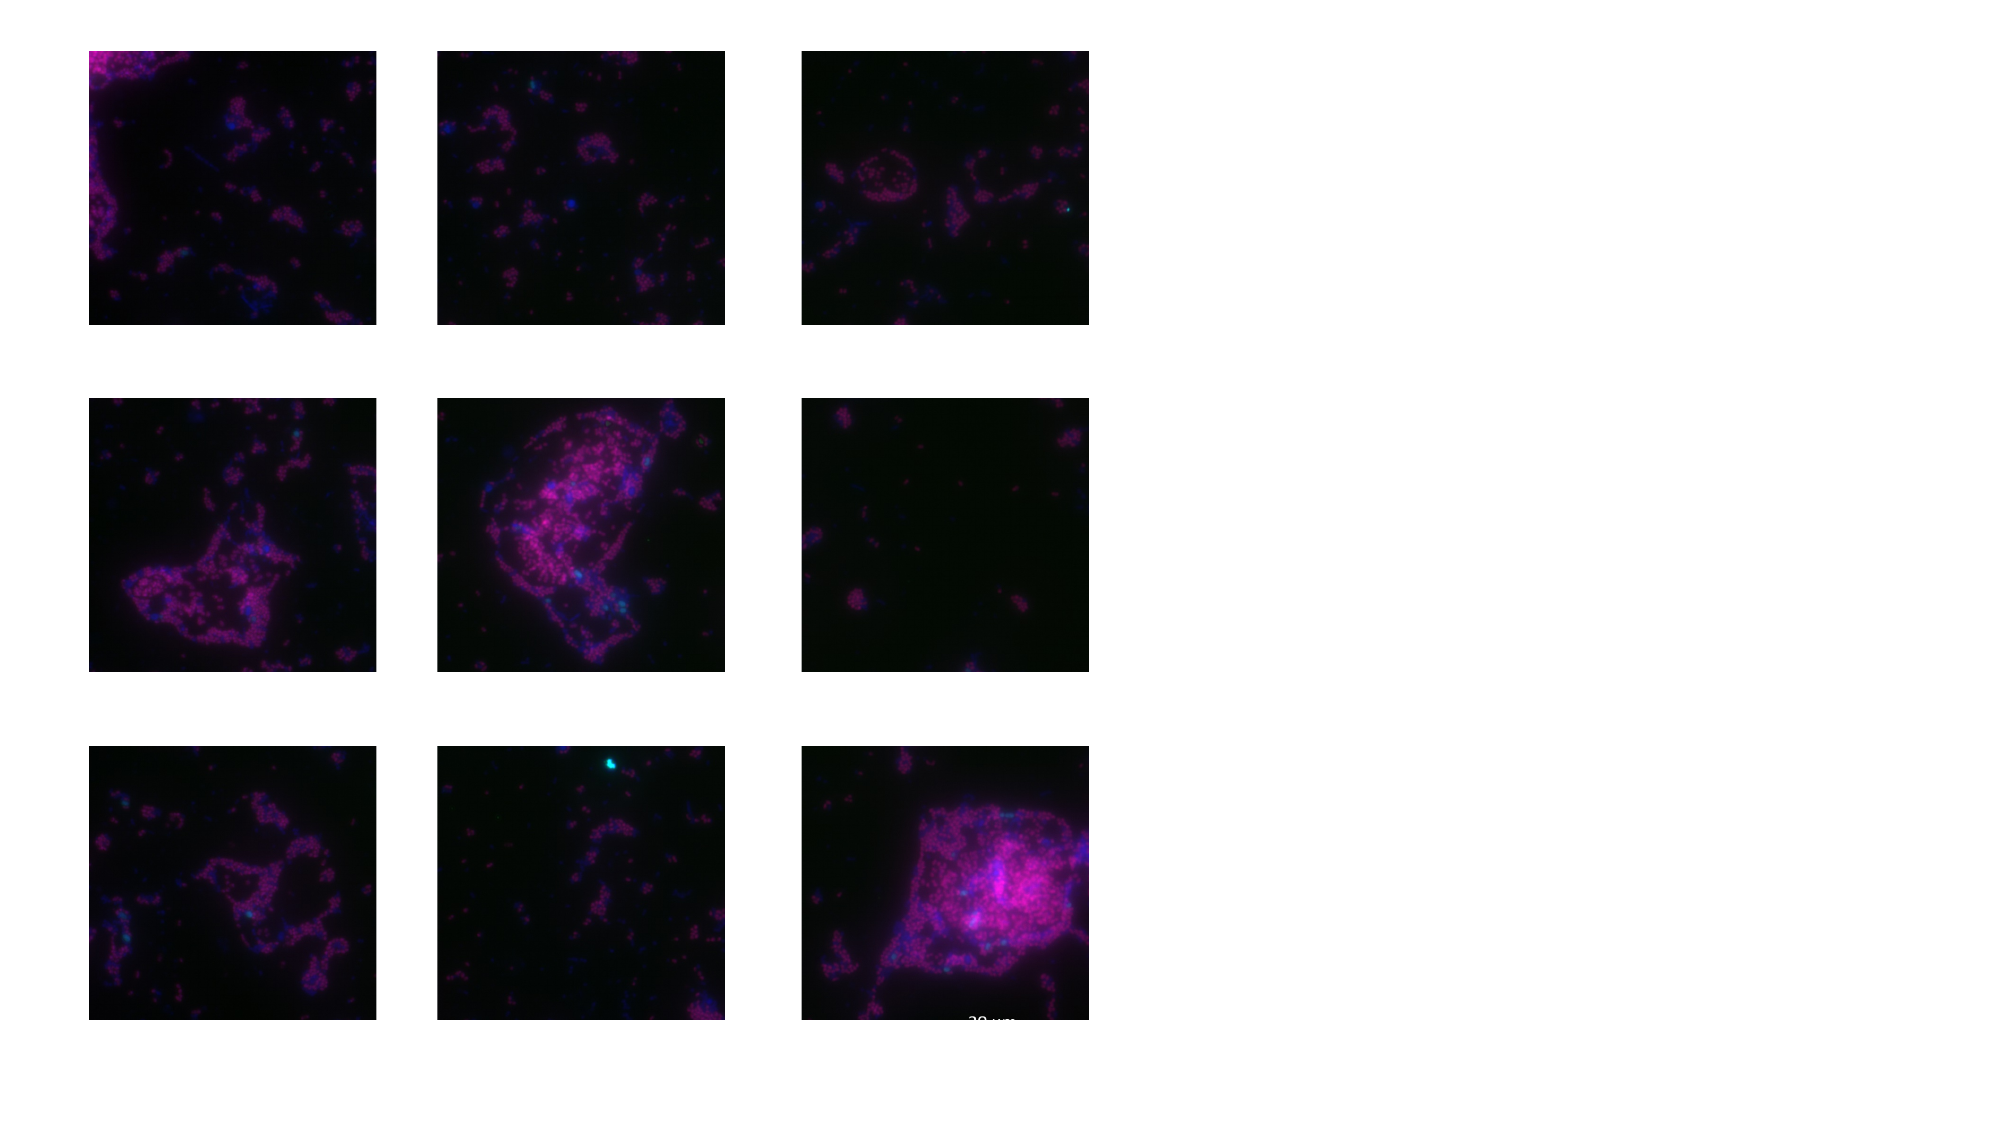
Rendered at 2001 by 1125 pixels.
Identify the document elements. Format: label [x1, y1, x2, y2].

picture [88, 746, 377, 1020]
picture [801, 398, 1089, 672]
picture [801, 746, 1089, 1020]
picture [437, 398, 725, 672]
picture [88, 398, 377, 672]
picture [437, 746, 725, 1020]
picture [437, 51, 725, 325]
picture [88, 51, 377, 325]
picture [801, 51, 1089, 325]
